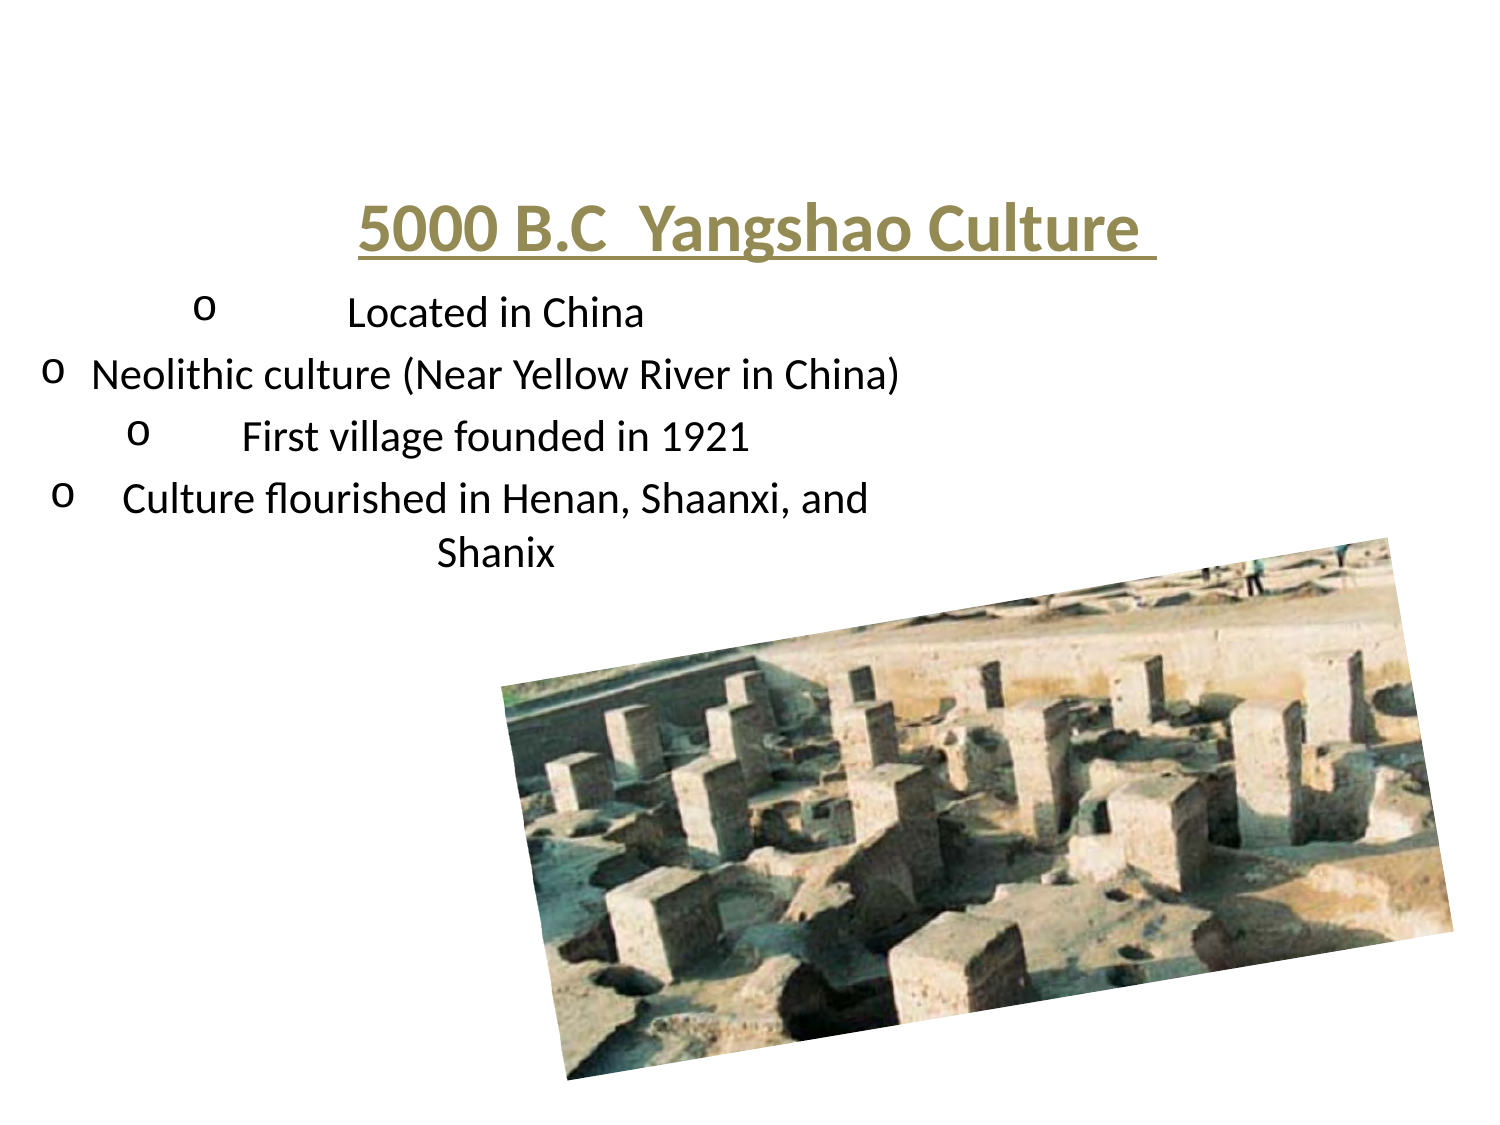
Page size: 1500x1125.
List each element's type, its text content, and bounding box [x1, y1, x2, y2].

list Located in China Neolithic culture (Near Yellow River in China) First village founded in 1921 Culture flourished in Henan, Shaanxi, and Shanix [24, 275, 925, 625]
title 5000 B.C Yangshao Culture [337, 112, 1178, 273]
picture [501, 537, 1454, 1081]
